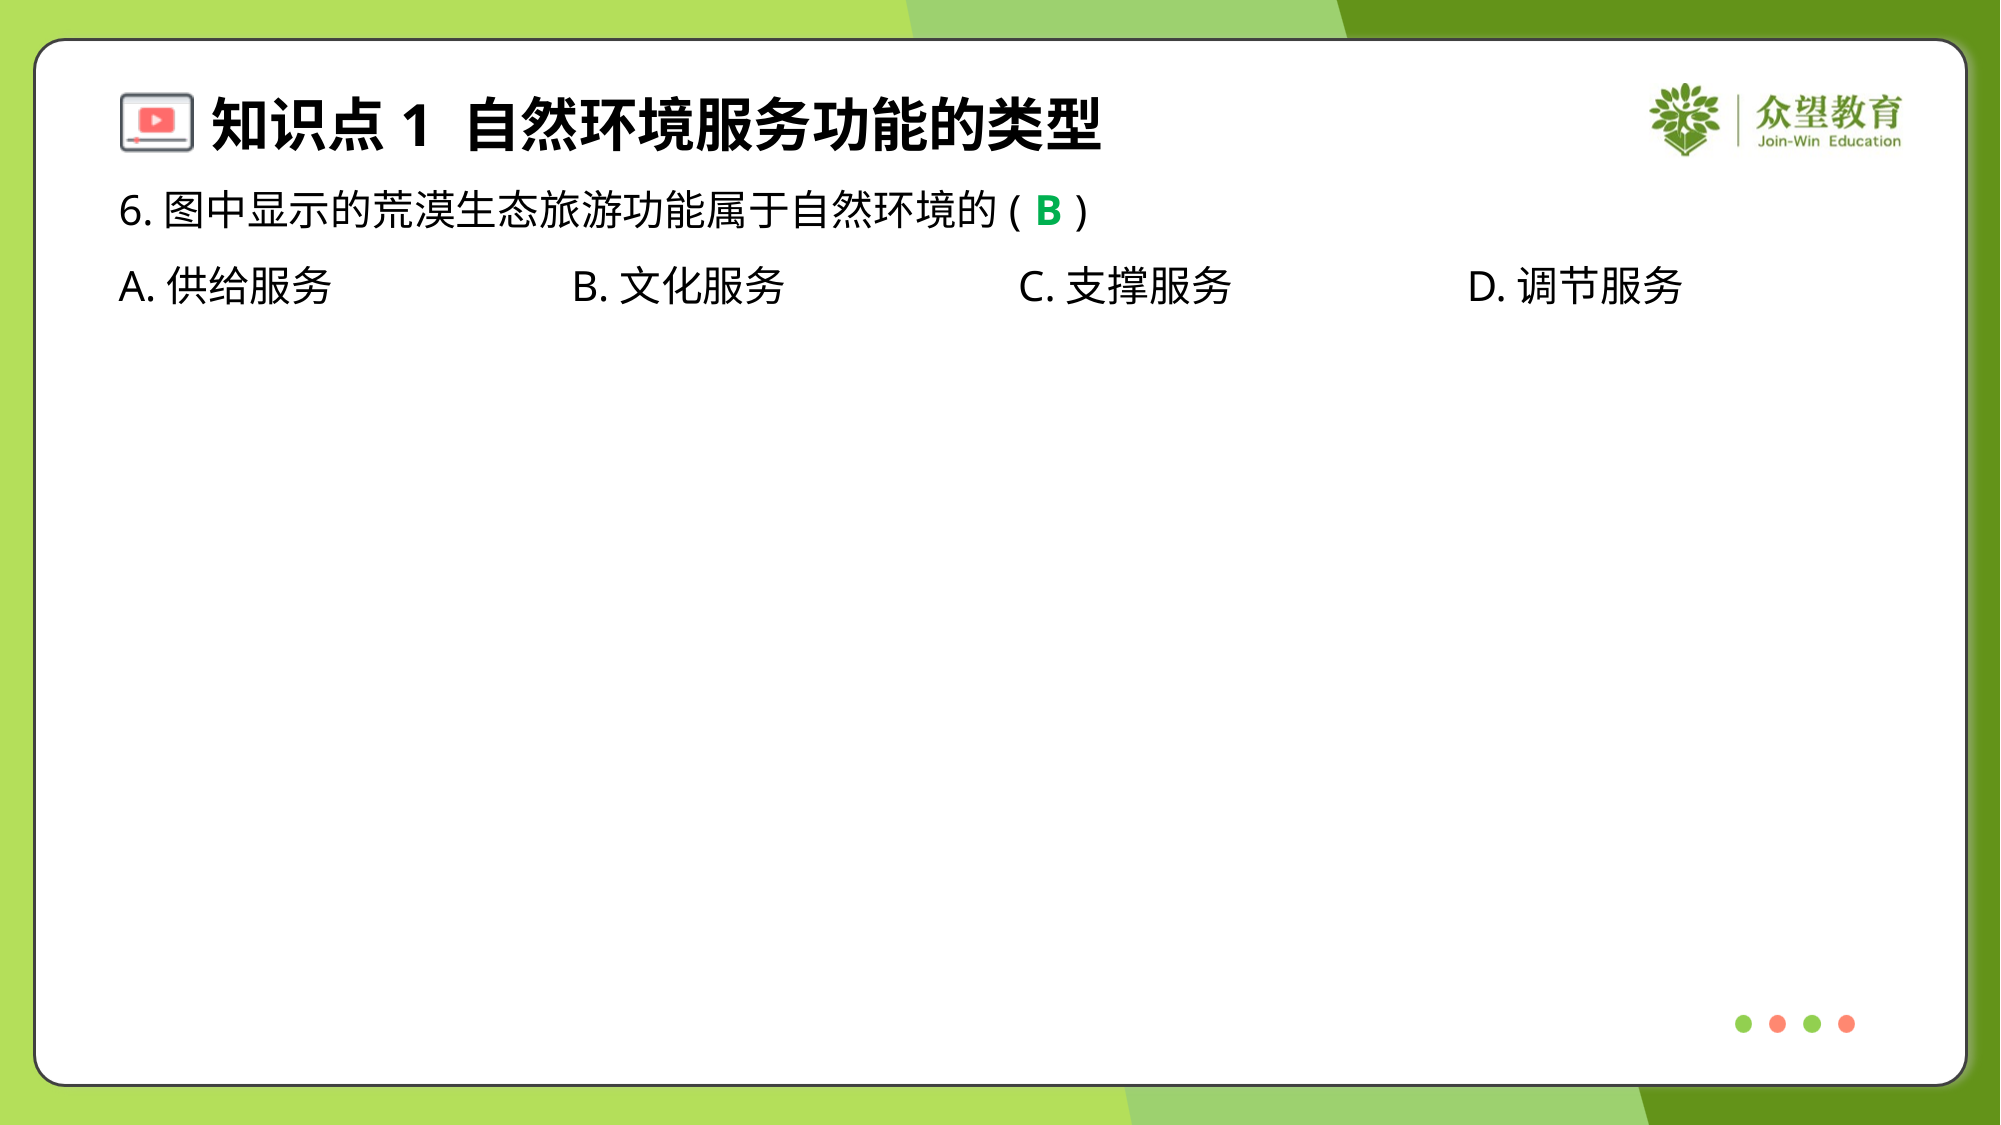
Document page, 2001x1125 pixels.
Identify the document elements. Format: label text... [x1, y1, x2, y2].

text_box A.供给服务 B.文化服务 C.支撑服务 D.调节服务 [118, 234, 1883, 302]
text_box B [1019, 158, 1078, 226]
text_box 6.图中显示的荒漠生态旅游功能属于自然环境的( ) [118, 158, 1019, 226]
picture [0, 0, 2000, 1125]
text_box 6.图中显示的荒漠生态旅游功能属于自然环境的( ) [1078, 158, 1883, 226]
